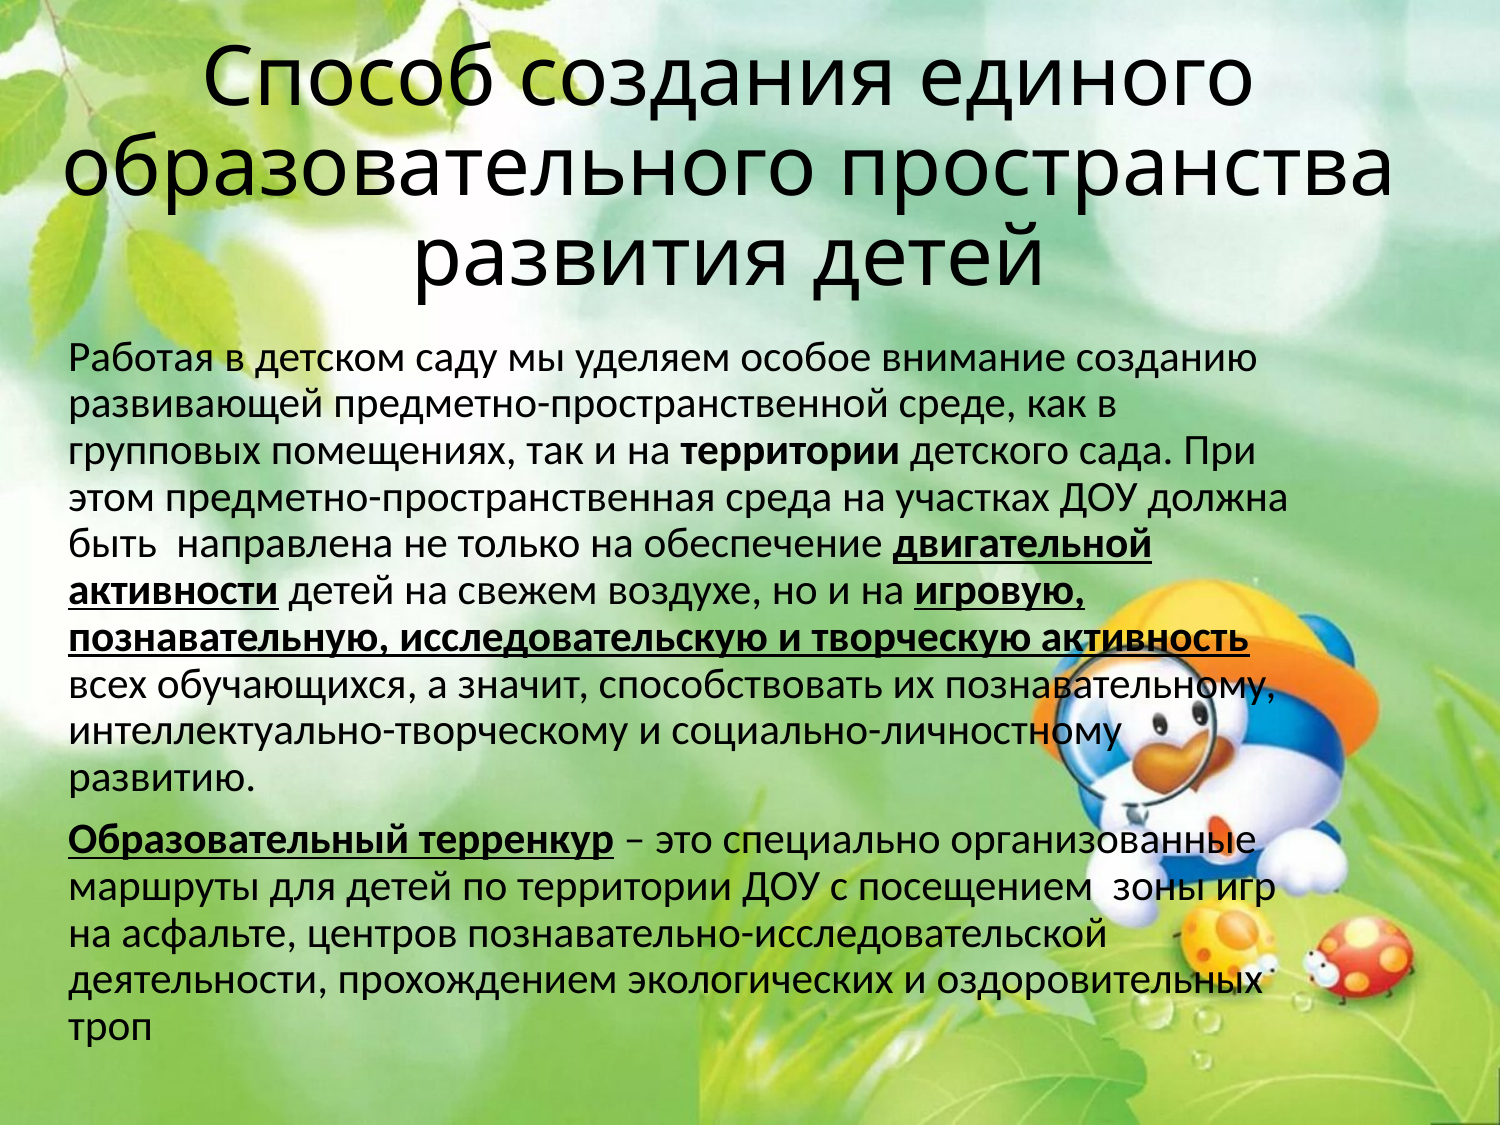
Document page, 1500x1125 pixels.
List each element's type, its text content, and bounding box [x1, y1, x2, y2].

title Способ создания единого образовательного пространства развития детей [0, 59, 1459, 278]
picture [0, 0, 1500, 1125]
list Работая в детском саду мы уделяем особое внимание созданию развивающей предметно-пространственной среде, как в групповых помещениях, так и на территории детского сада. При этом предметно-пространственная среда на участках ДОУ должна быть направлена не только на обеспечение двигательной активности детей на свежем воздухе, но и на игровую, познавательную, исследовательскую и творческую активность всех обучающихся, а значит, способствовать их познавательному, интеллектуально-творческому и социально-личностному развитию. Образовательный терренкур – это специально организованные маршруты для детей по территории ДОУ с посещением зоны игр на асфальте, центров познавательно-исследовательской деятельности, прохождением экологических и оздоровительных троп [53, 326, 1306, 1059]
